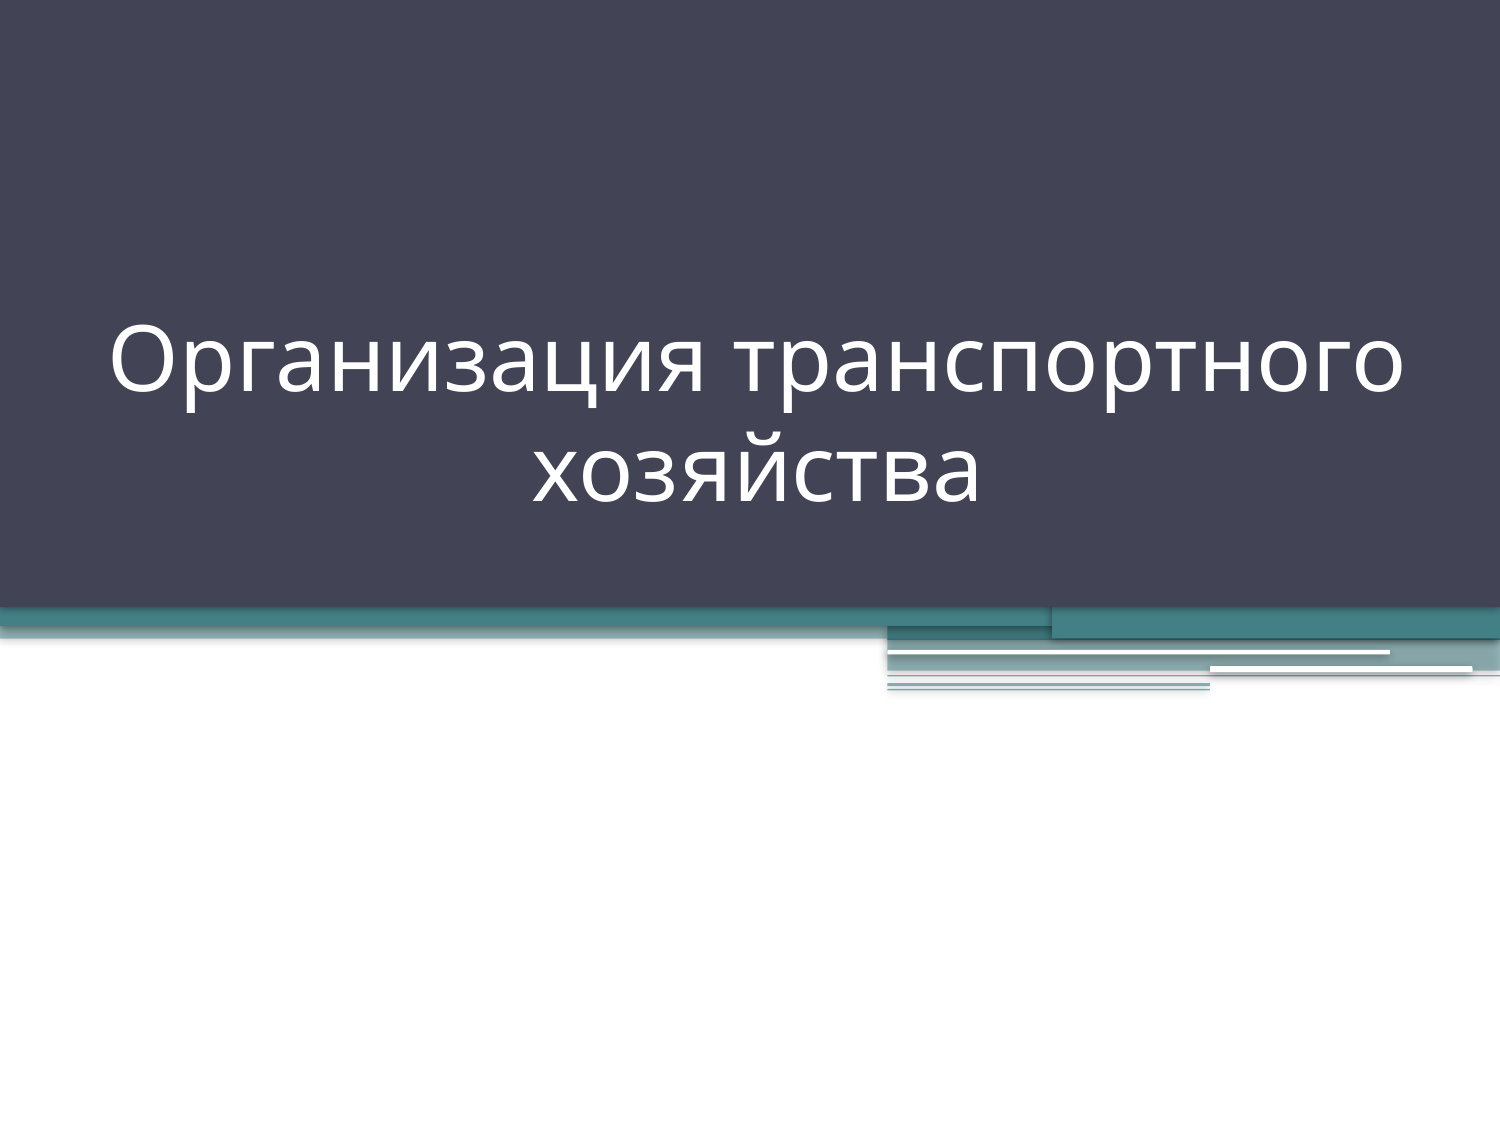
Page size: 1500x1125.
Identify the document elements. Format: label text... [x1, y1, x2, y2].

title Организация транспортного хозяйства [76, 113, 1440, 528]
